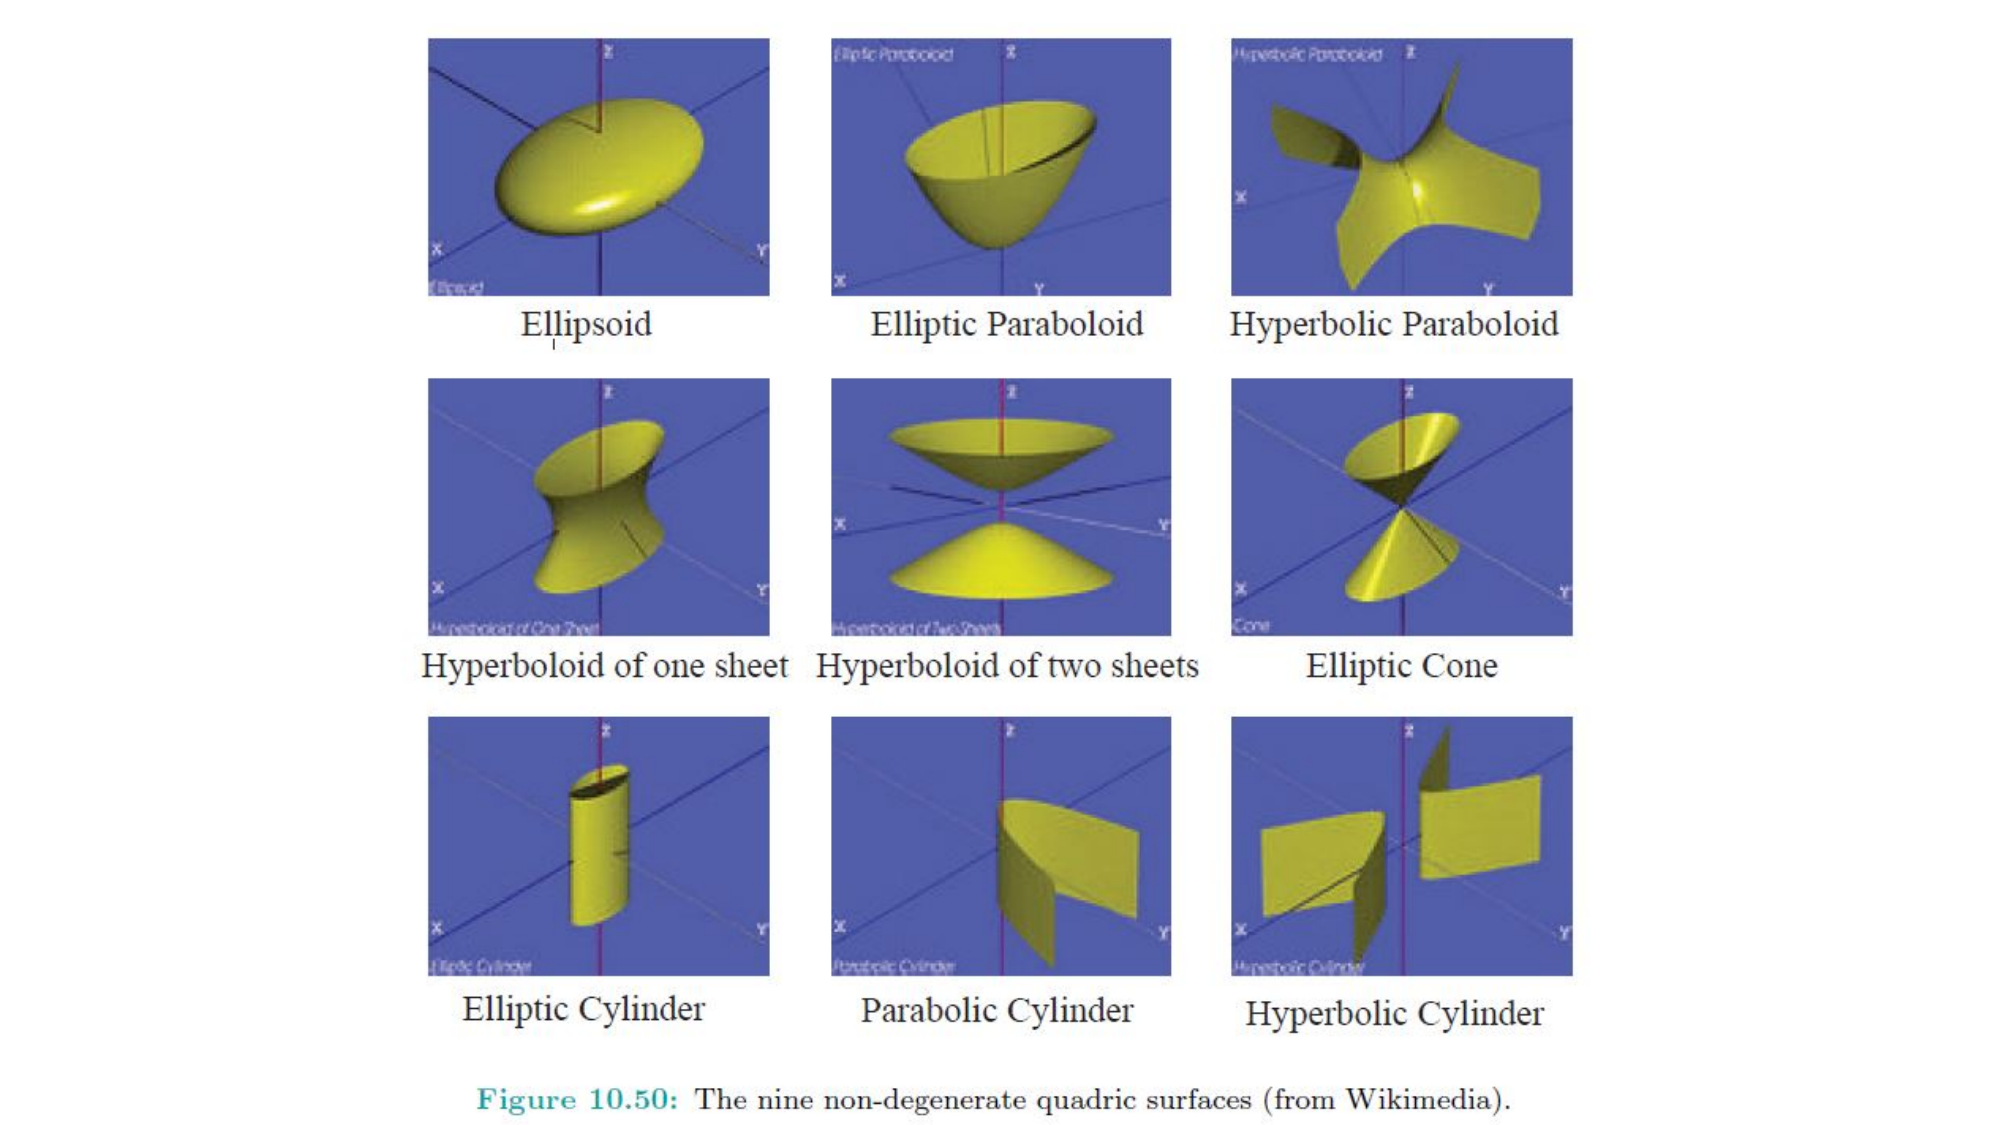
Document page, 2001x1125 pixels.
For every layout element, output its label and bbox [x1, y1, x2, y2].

picture [351, 0, 1649, 1125]
